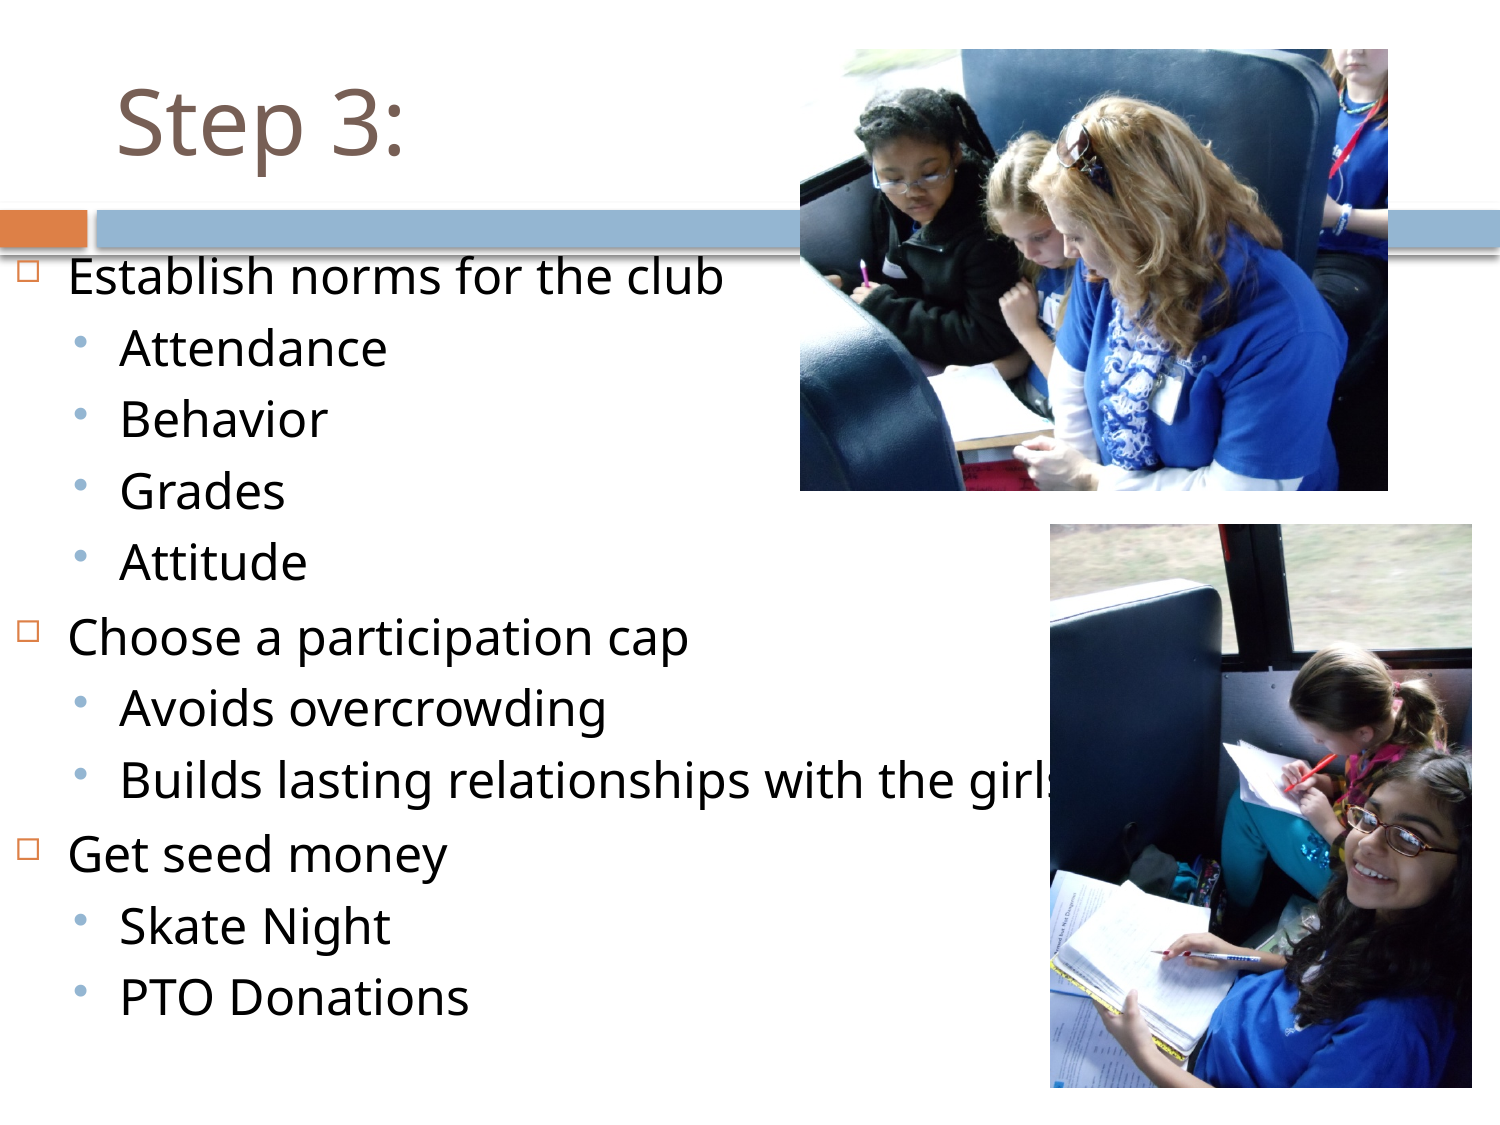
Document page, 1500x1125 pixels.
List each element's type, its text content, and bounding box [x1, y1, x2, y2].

picture [1049, 524, 1473, 1088]
title Step 3: [100, 37, 1438, 200]
picture [799, 49, 1388, 491]
list Establish norms for the club Attendance Behavior Grades Attitude Choose a participation cap Avoids overcrowding Builds lasting relationships with the girls Get seed money Skate Night PTO Donations [0, 237, 1500, 975]
